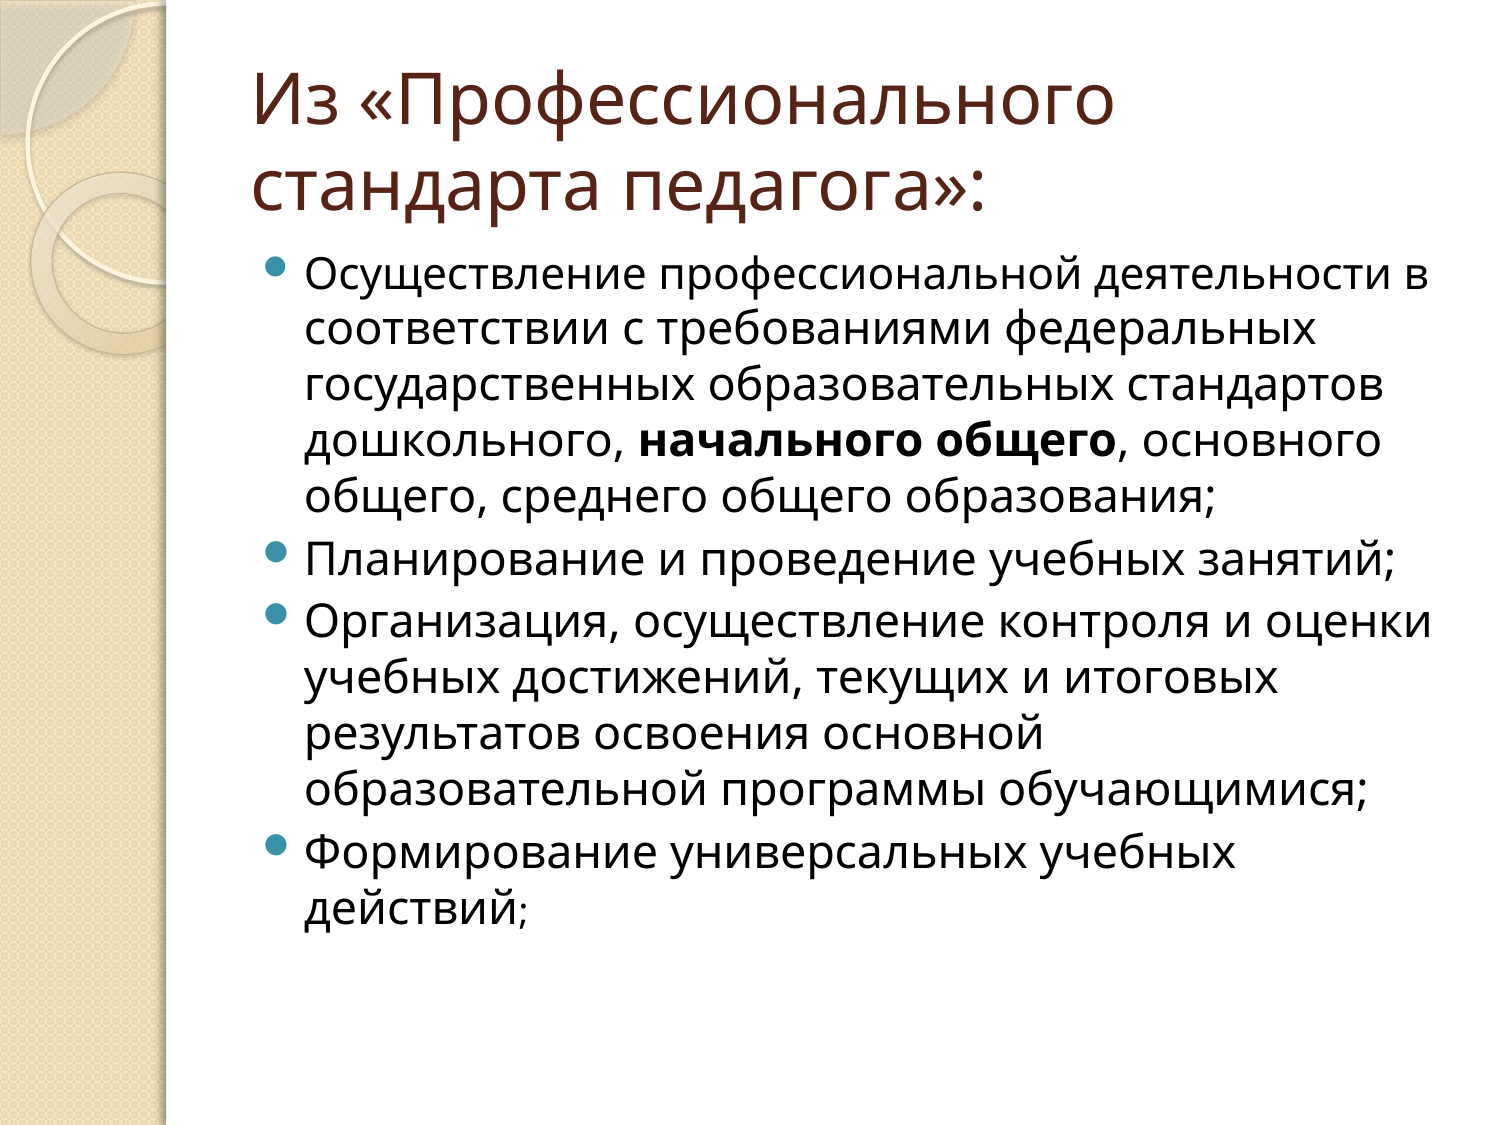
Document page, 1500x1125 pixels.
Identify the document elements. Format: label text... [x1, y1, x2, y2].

title Из «Профессионального стандарта педагога»: [235, 45, 1466, 233]
list Осуществление профессиональной деятельности в соответствии с требованиями федеральных государственных образовательных стандартов дошкольного, начального общего, основного общего, среднего общего образования; Планирование и проведение учебных занятий; Организация, осуществление контроля и оценки учебных достижений, текущих и итоговых результатов освоения основной образовательной программы обучающимися; Формирование универсальных учебных действий; [235, 237, 1466, 1025]
